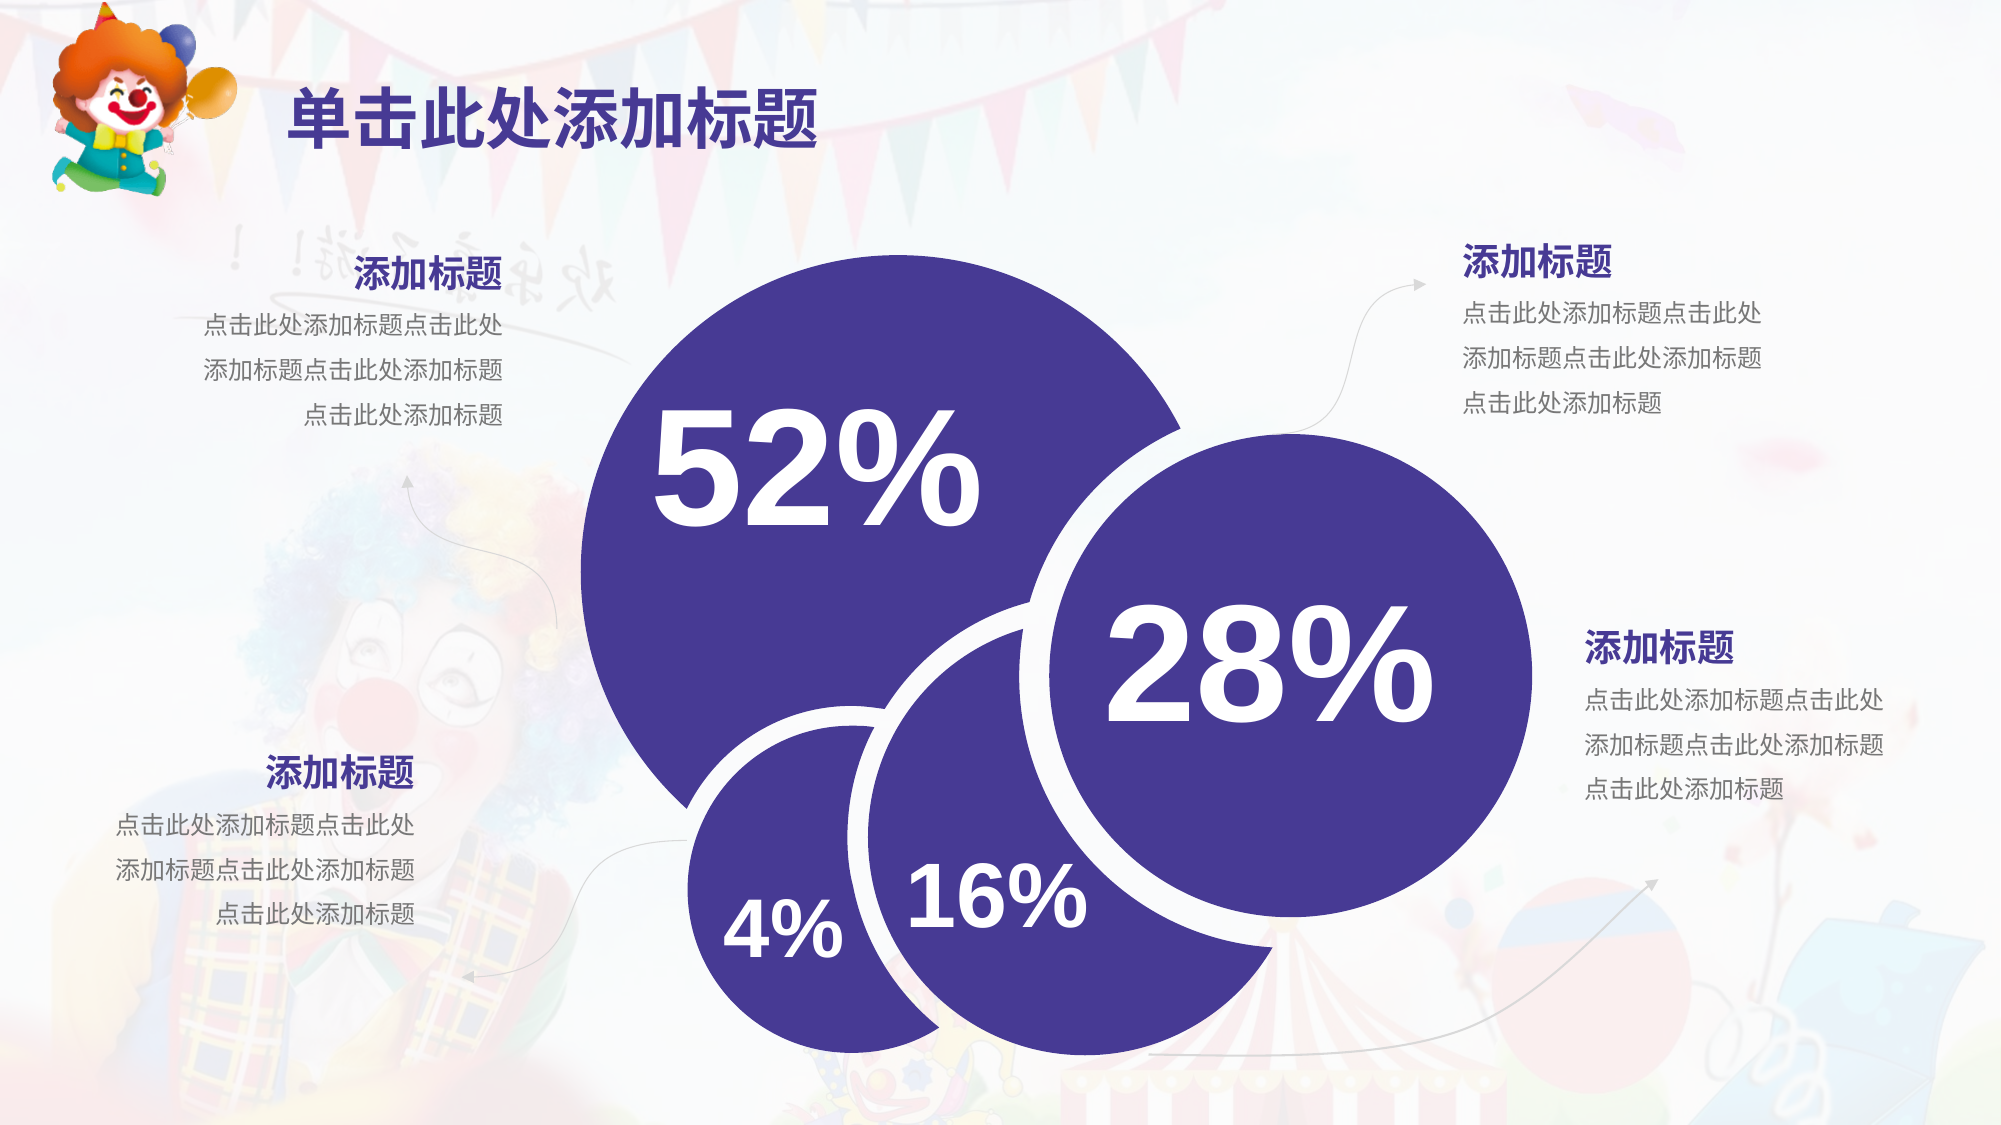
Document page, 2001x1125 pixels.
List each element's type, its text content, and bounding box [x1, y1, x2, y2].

title 单击此处添加标题 [271, 77, 1196, 166]
picture [41, 0, 246, 201]
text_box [406, 255, 1659, 1056]
text_box 添加标题 点击此处添加标题点击此处添加标题点击此处添加标题点击此处添加标题 [1447, 207, 1791, 425]
text_box 添加标题 点击此处添加标题点击此处添加标题点击此处添加标题点击此处添加标题 [86, 719, 406, 937]
text_box 添加标题 点击此处添加标题点击此处添加标题点击此处添加标题点击此处添加标题 [174, 219, 518, 437]
text_box 添加标题 点击此处添加标题点击此处添加标题点击此处添加标题点击此处添加标题 [1659, 594, 1913, 812]
